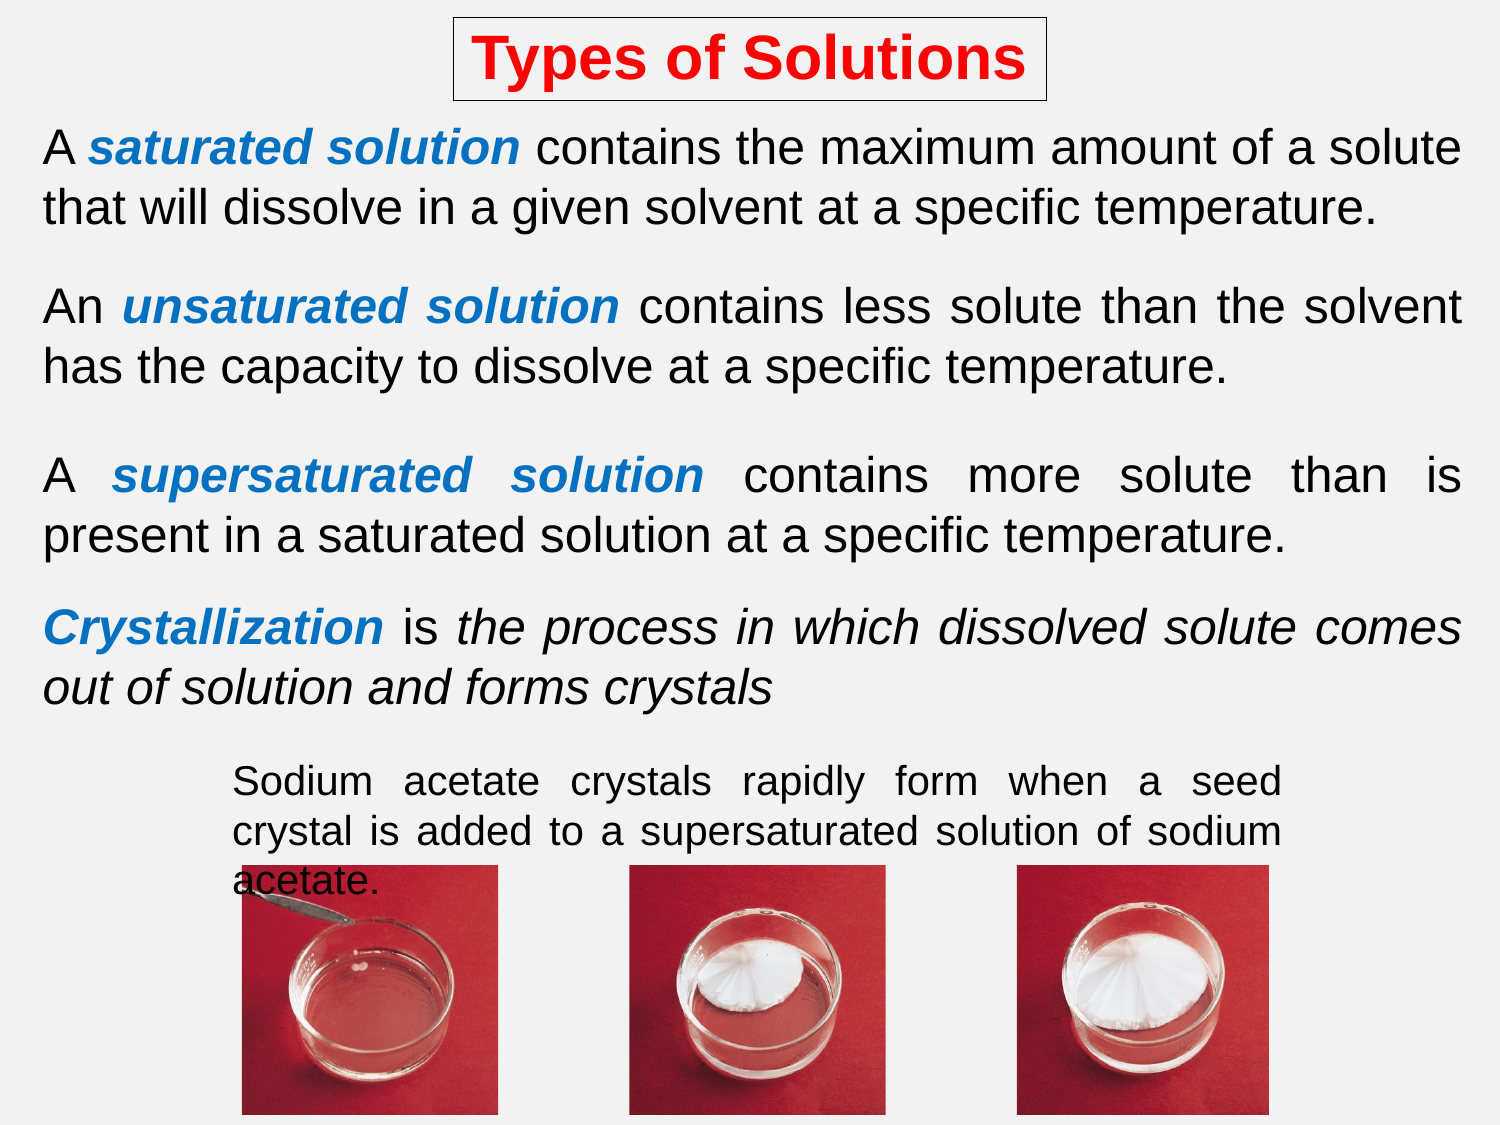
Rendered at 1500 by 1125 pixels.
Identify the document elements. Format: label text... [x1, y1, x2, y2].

picture [629, 865, 886, 1115]
text_box Sodium acetate crystals rapidly form when a seed crystal is added to a supersaturated solution of sodium acetate. [217, 745, 1298, 911]
title Types of Solutions [453, 17, 1047, 101]
picture [241, 865, 499, 1115]
text_box An unsaturated solution contains less solute than the solvent has the capacity to dissolve at a specific temperature. [27, 265, 1478, 401]
text_box A saturated solution contains the maximum amount of a solute that will dissolve in a given solvent at a specific temperature. [27, 107, 1478, 243]
picture [1016, 865, 1270, 1115]
text_box A supersaturated solution contains more solute than is present in a saturated solution at a specific temperature. [27, 435, 1478, 571]
text_box Crystallization is the process in which dissolved solute comes out of solution and forms crystals [27, 587, 1478, 722]
